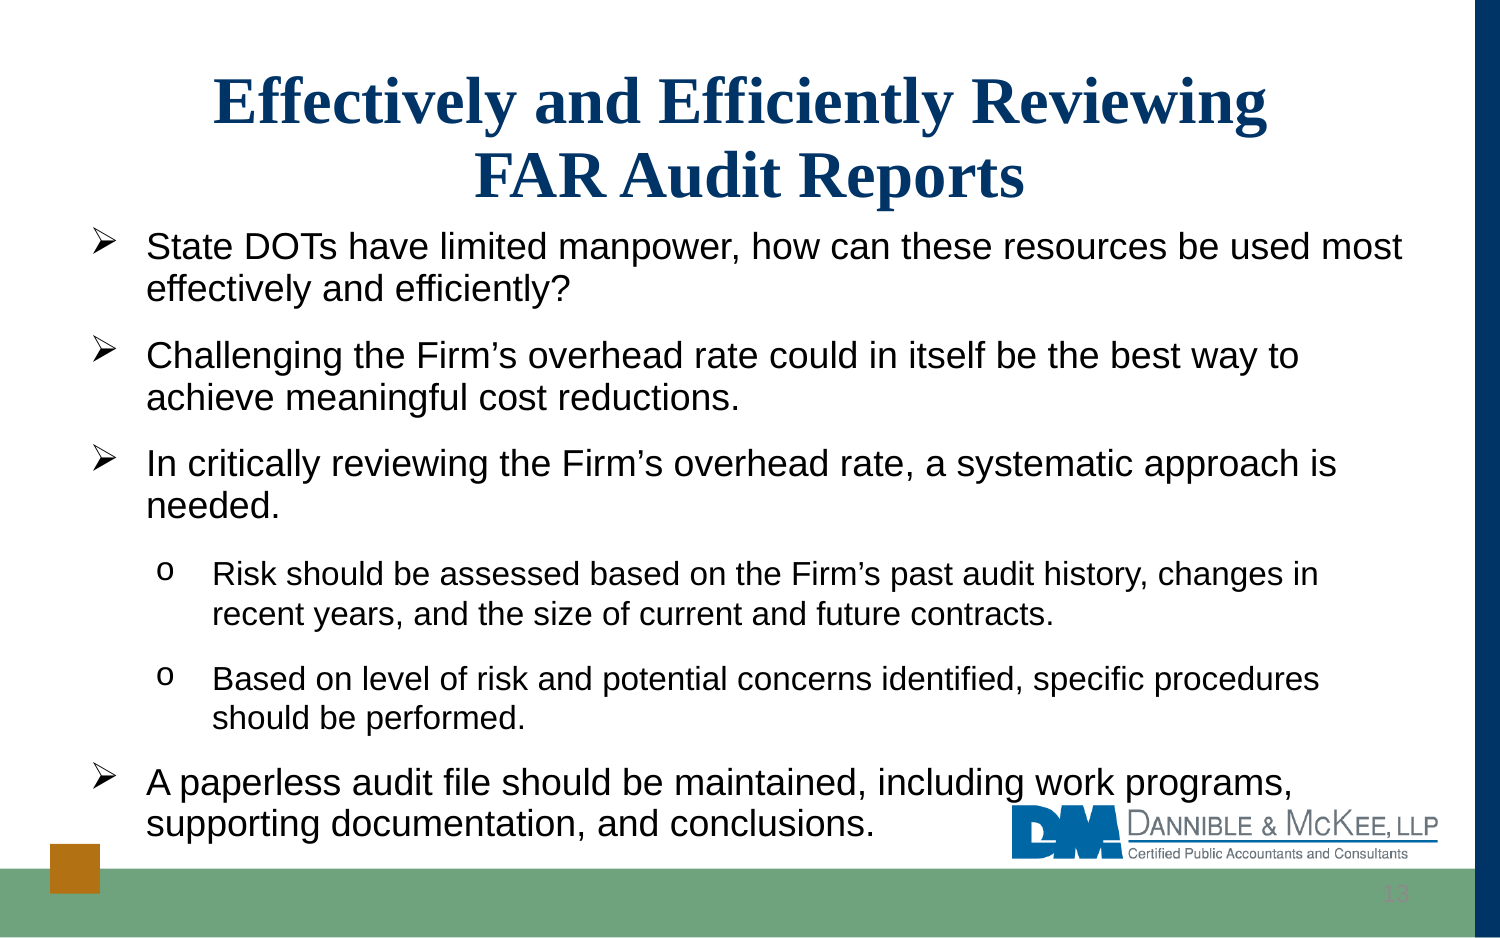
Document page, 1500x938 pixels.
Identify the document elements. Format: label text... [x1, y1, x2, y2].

list State DOTs have limited manpower, how can these resources be used most effectively and efficiently? Challenging the Firm’s overhead rate could in itself be the best way to achieve meaningful cost reductions. In critically reviewing the Firm’s overhead rate, a systematic approach is needed. Risk should be assessed based on the Firm’s past audit history, changes in recent years, and the size of current and future contracts. Based on level of risk and potential concerns identified, specific procedures should be performed. A paperless audit file should be maintained, including work programs, supporting documentation, and conclusions. [75, 218, 1425, 807]
picture [1012, 805, 1438, 859]
title Effectively and Efficiently Reviewing FAR Audit Reports [112, 56, 1388, 219]
slide_number 13 [1074, 868, 1425, 919]
